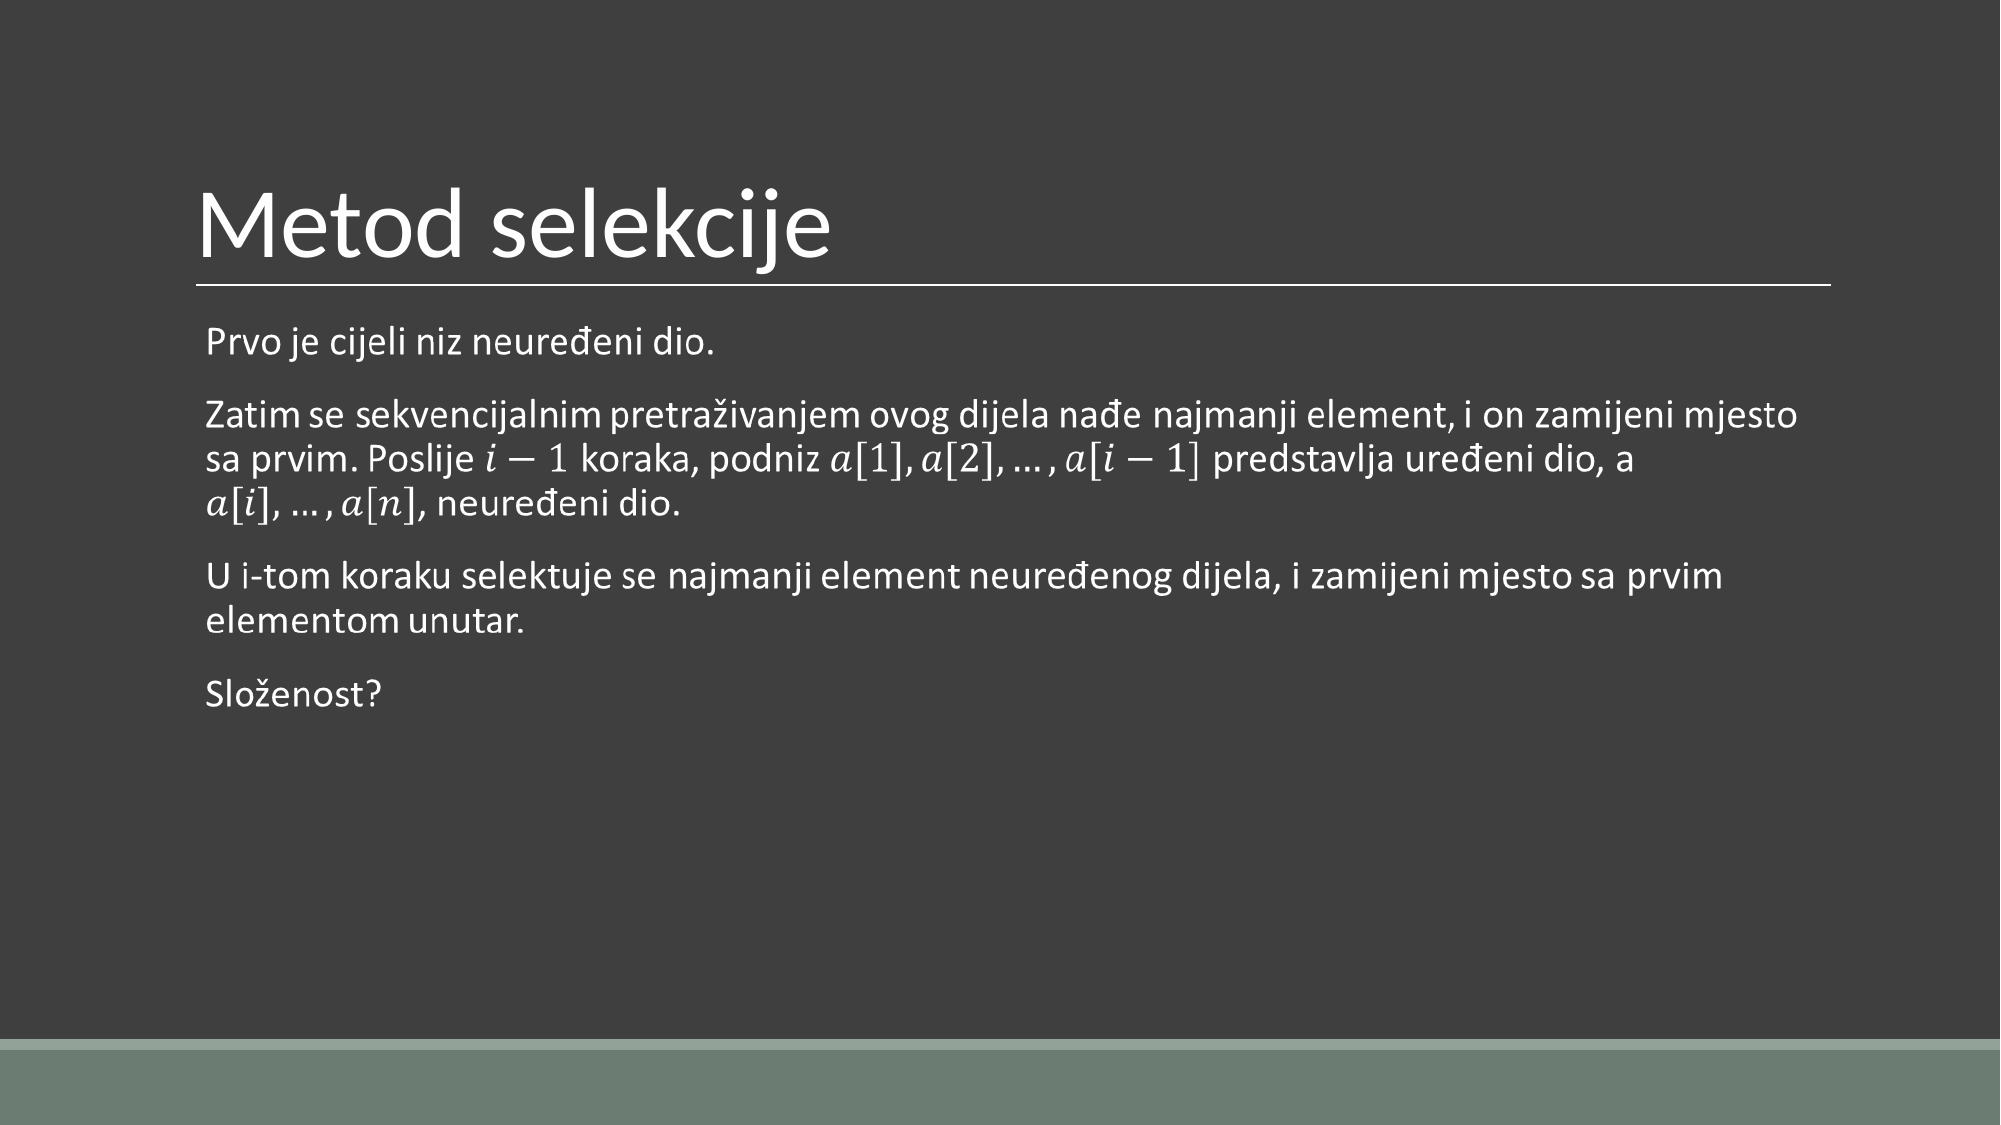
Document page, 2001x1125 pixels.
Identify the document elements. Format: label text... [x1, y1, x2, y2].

list [180, 302, 1830, 963]
title Metod selekcije [180, 47, 1830, 285]
